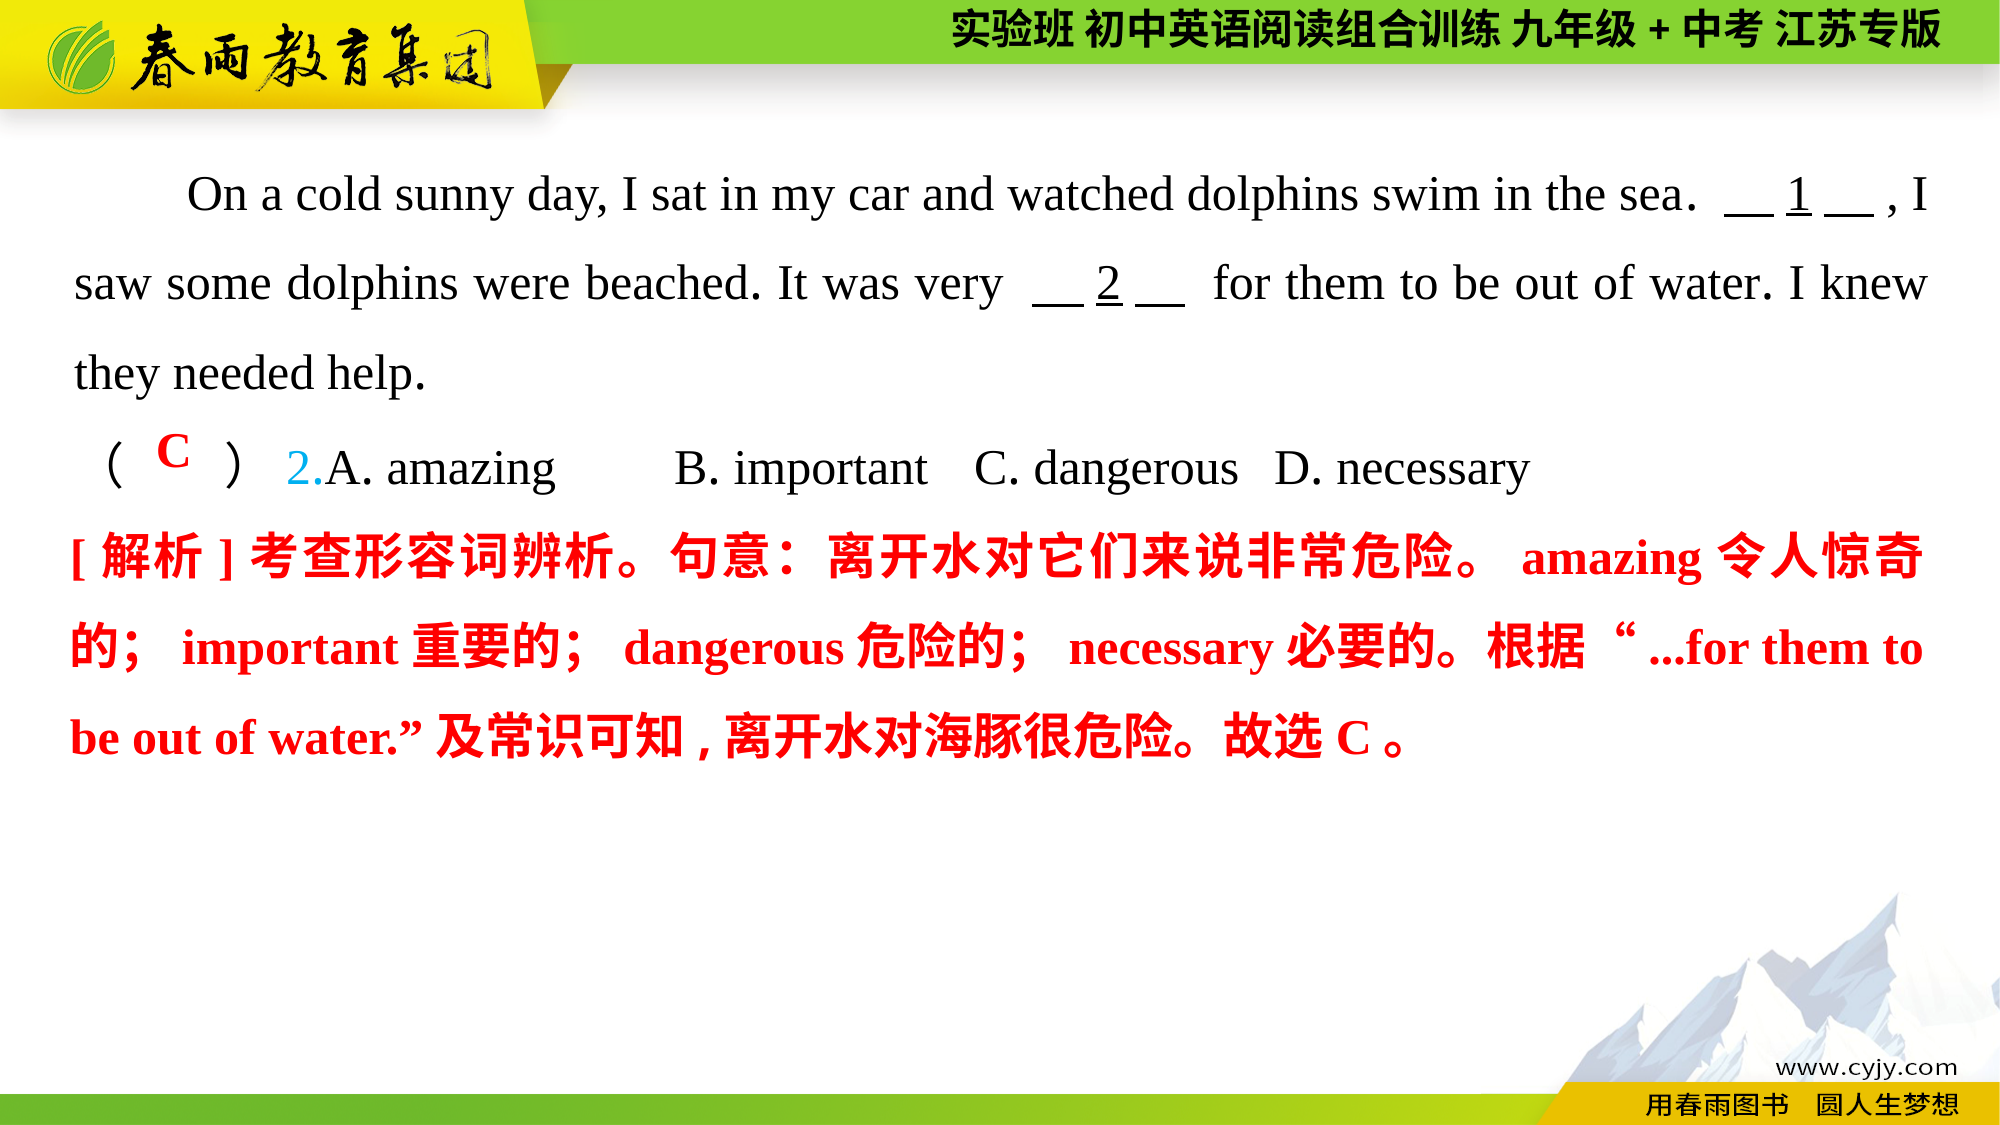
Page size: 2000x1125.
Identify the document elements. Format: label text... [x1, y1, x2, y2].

picture [0, 0, 2000, 1125]
list On a cold sunny day, I sat in my car and watched dolphins swim in the sea. 1 , I saw some dolphins were beached. It was very 2 for them to be out of water. I knew they needed help. [59, 122, 1944, 397]
text_box [解析]考查形容词辨析。句意：离开水对它们来说非常危险。amazing令人惊奇的；important重要的；dangerous危险的；necessary必要的。根据“...for them to be out of water.”及常识可知,离开水对海豚很危险。故选C。 [54, 486, 1939, 772]
text_box （ ）2.A. amazing B. important C. dangerous D. necessary [59, 397, 1944, 502]
text_box C [141, 410, 207, 486]
